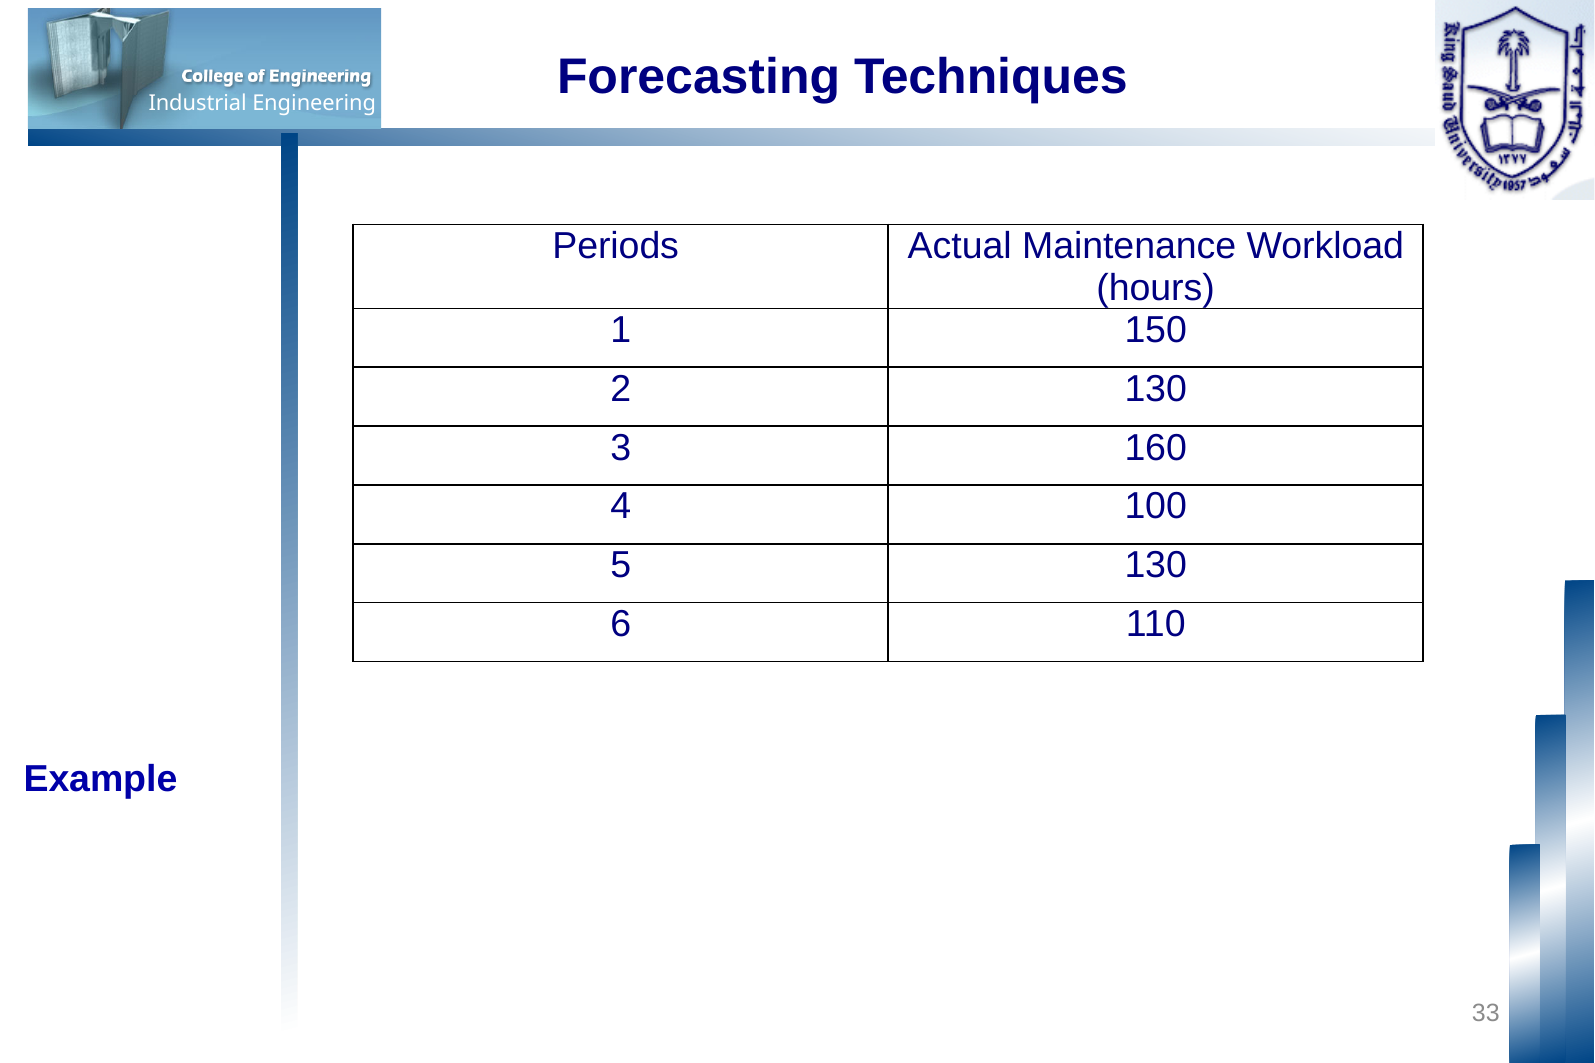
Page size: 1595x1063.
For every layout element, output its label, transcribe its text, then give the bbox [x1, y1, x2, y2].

table_cell 6 [354, 603, 887, 661]
table_cell 5 [354, 545, 887, 602]
text_box [1564, 580, 1595, 1063]
text_box [298, 128, 1429, 146]
text_box Example [23, 755, 282, 1000]
table_header Periods [354, 225, 887, 308]
table_cell 110 [889, 603, 1422, 661]
table_cell 4 [354, 486, 887, 543]
table_cell 3 [354, 427, 887, 484]
slide_number 33 [1142, 985, 1509, 1042]
table_cell 1 [354, 309, 887, 366]
text_box [281, 138, 298, 1034]
text_box Forecasting Techniques [385, 26, 1398, 123]
text_box [1509, 844, 1540, 1063]
text_box [1535, 714, 1566, 1063]
table_cell 150 [889, 309, 1422, 366]
text_box [28, 137, 281, 146]
table_header Actual Maintenance Workload (hours) [889, 225, 1422, 308]
picture [0, 0, 1595, 1063]
table_cell 130 [889, 545, 1422, 602]
table_cell 100 [889, 486, 1422, 543]
table_cell 2 [354, 368, 887, 425]
table_cell 130 [889, 368, 1422, 425]
table_cell 160 [889, 427, 1422, 484]
